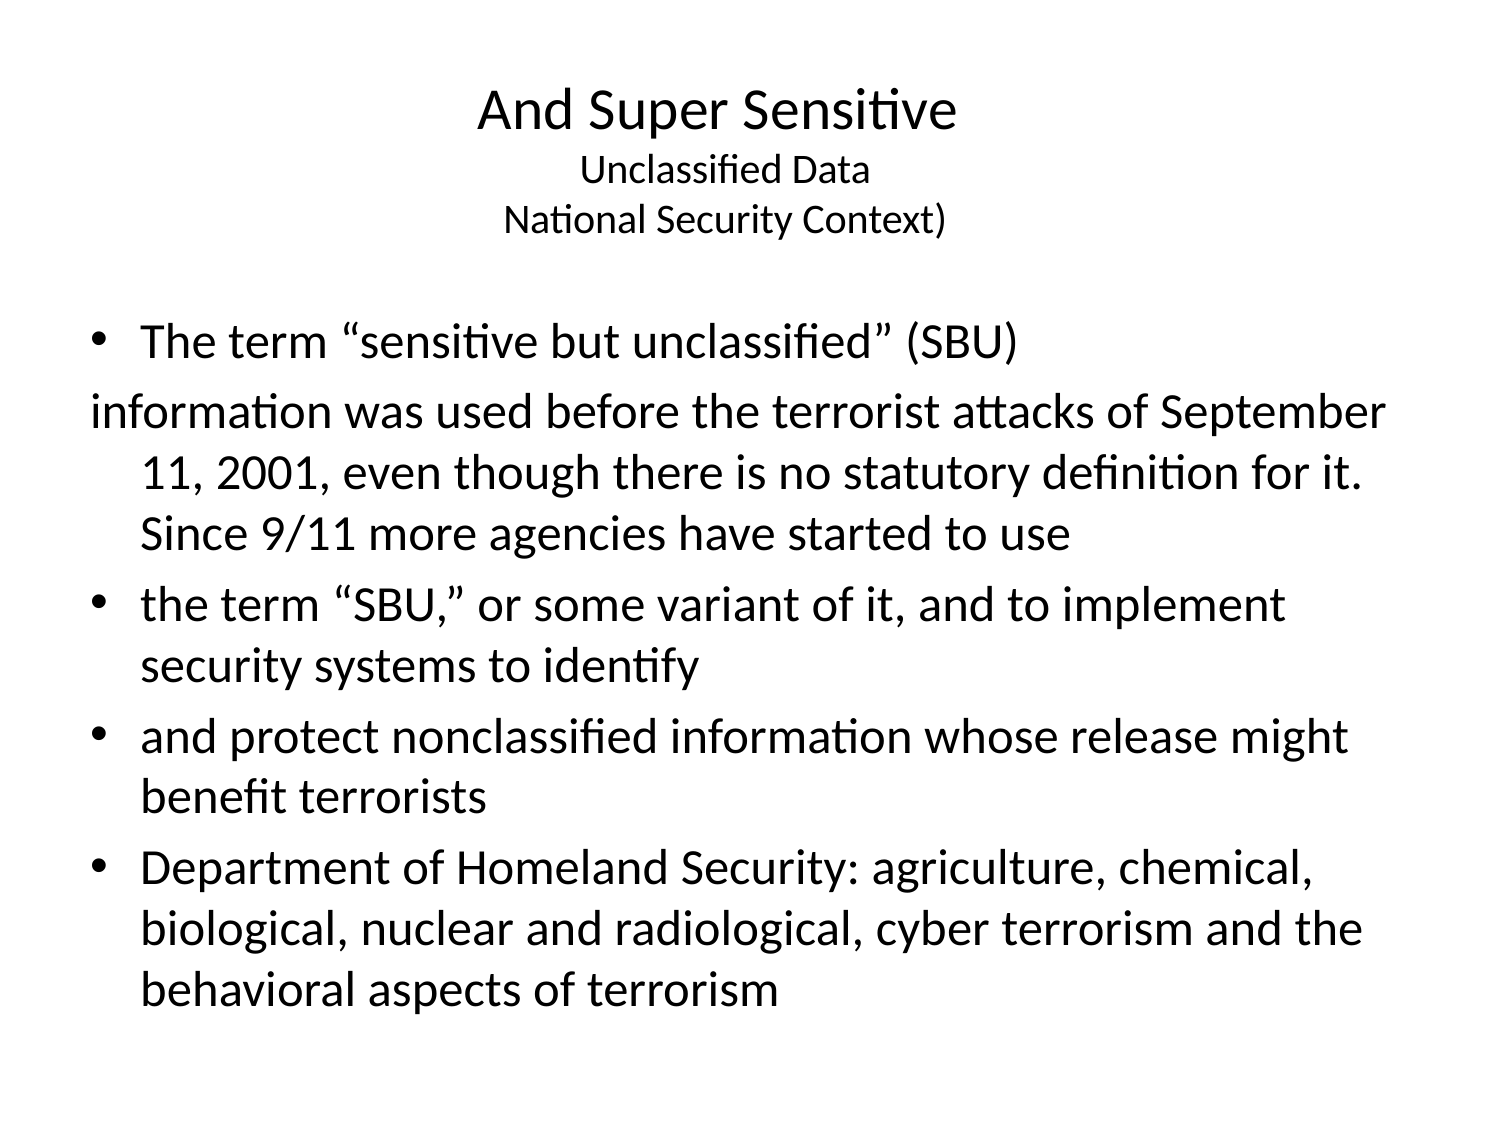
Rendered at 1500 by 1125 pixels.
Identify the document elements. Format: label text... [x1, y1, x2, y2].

list The term “sensitive but unclassified” (SBU) information was used before the terrorist attacks of September 11, 2001, even though there is no statutory definition for it. Since 9/11 more agencies have started to use the term “SBU,” or some variant of it, and to implement security systems to identify and protect nonclassified information whose release might benefit terrorists Department of Homeland Security: agriculture, chemical, biological, nuclear and radiological, cyber terrorism and the behavioral aspects of terrorism [75, 299, 1425, 1075]
title And Super Sensitive Unclassified Data National Security Context) [50, 62, 1400, 250]
